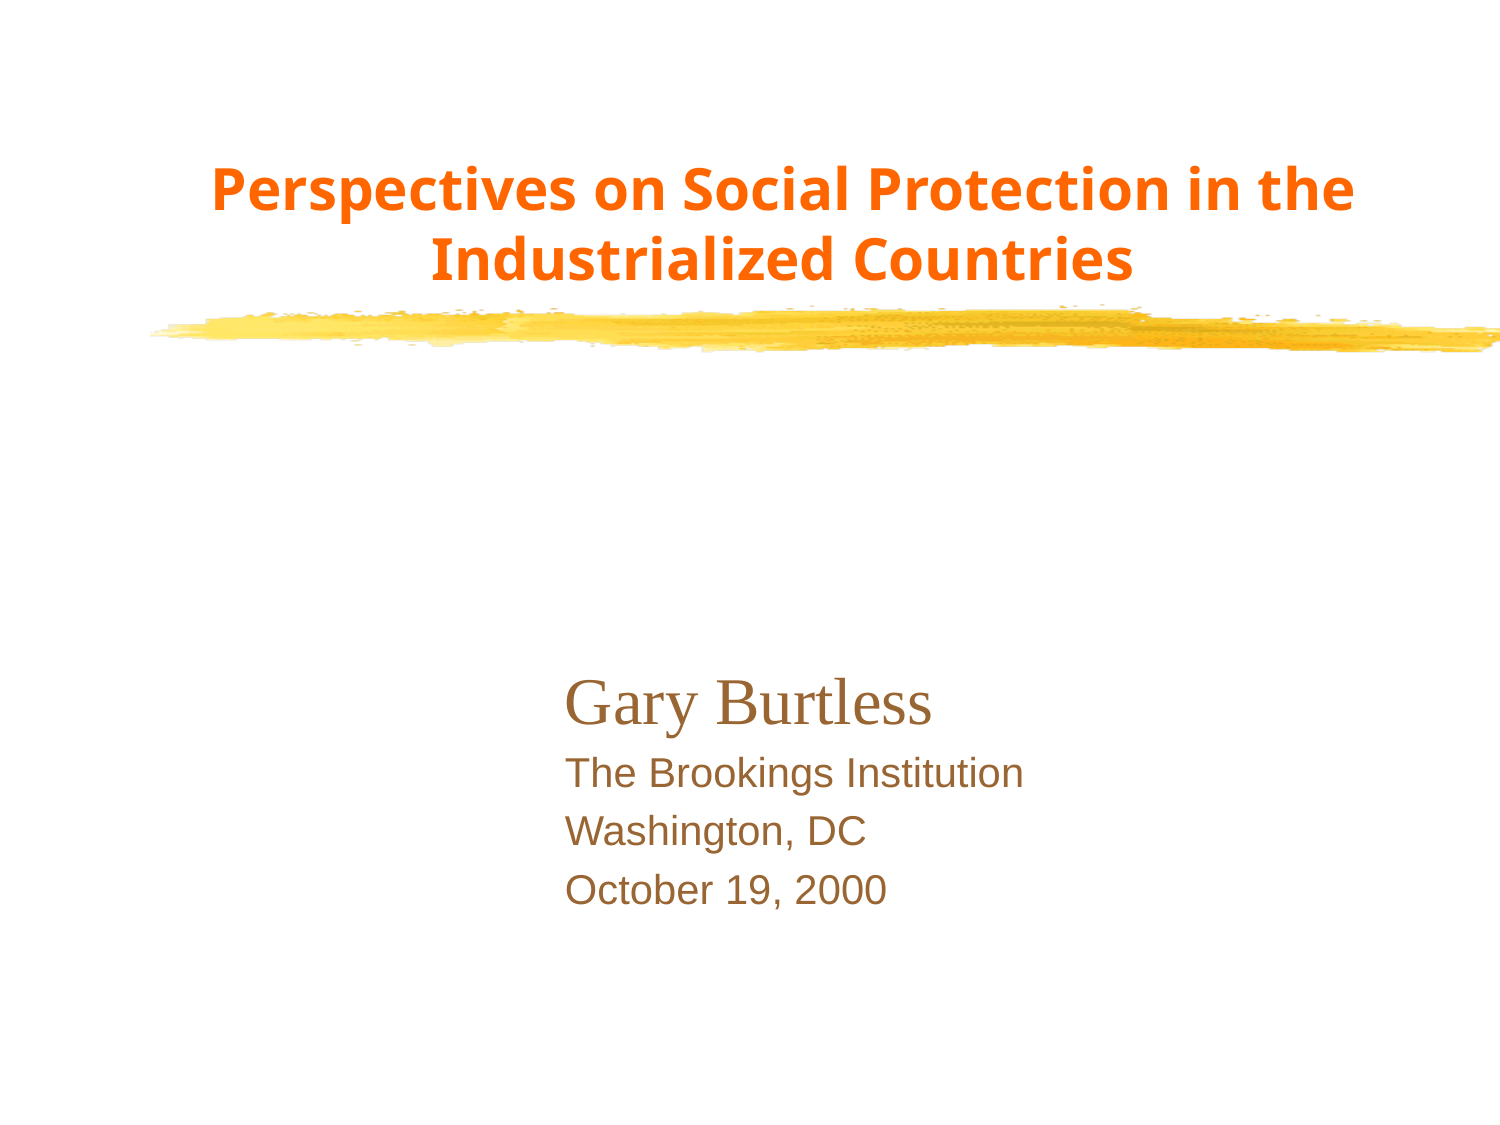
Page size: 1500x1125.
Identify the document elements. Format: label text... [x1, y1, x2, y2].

subtitle Gary Burtless The Brookings Institution Washington, DC October 19, 2000 [549, 649, 1438, 941]
picture [150, 299, 1500, 363]
title Perspectives on Social Protection in the Industrialized Countries [149, 112, 1417, 301]
